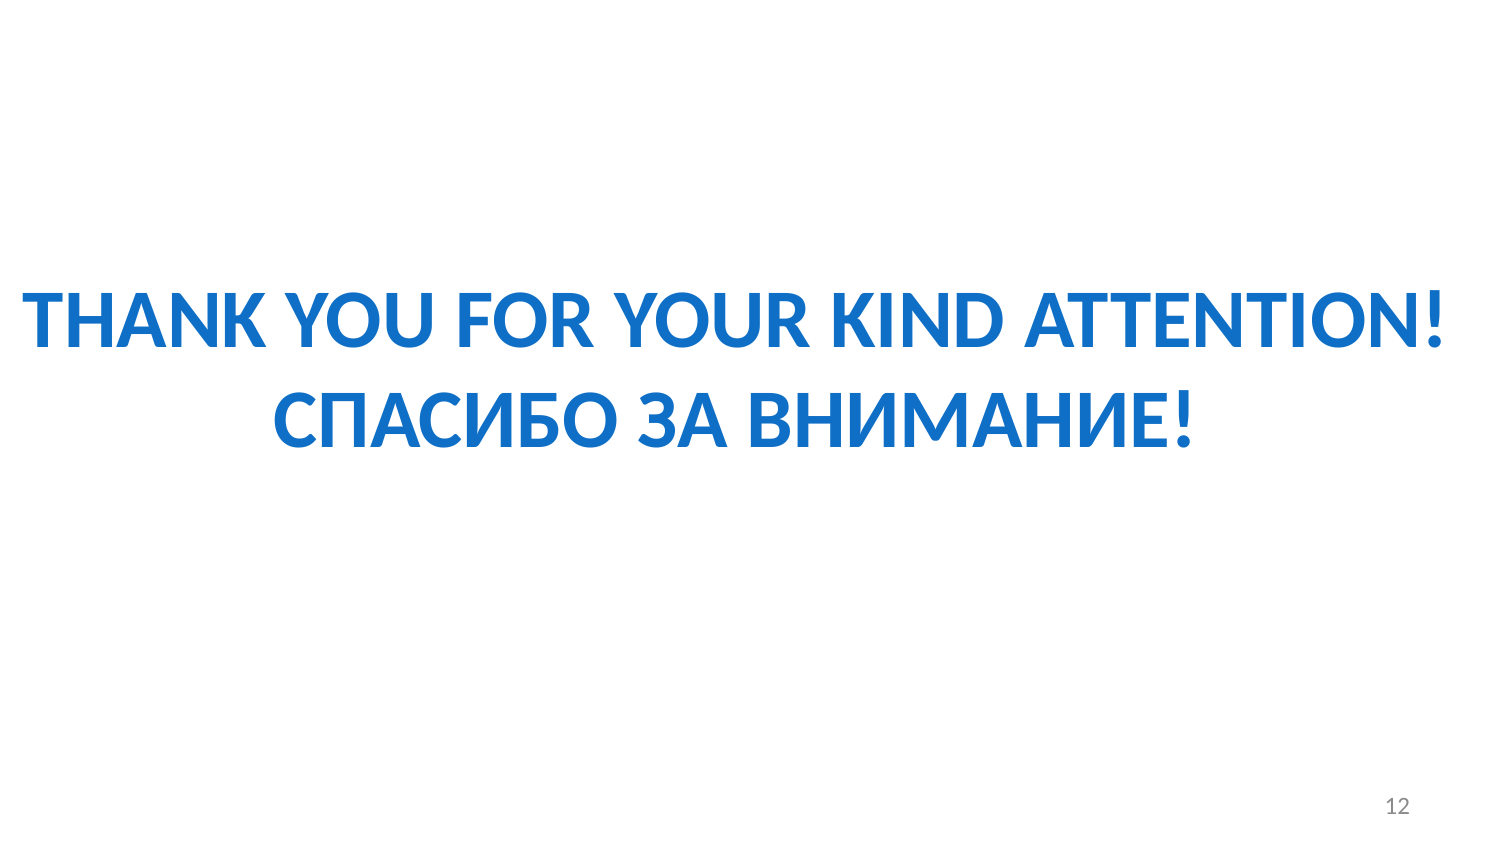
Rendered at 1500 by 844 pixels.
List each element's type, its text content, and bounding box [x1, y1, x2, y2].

slide_number 12 [1074, 782, 1425, 827]
text_box Thank you for your kind attention! Спасибо за внимание! [7, 256, 1464, 472]
